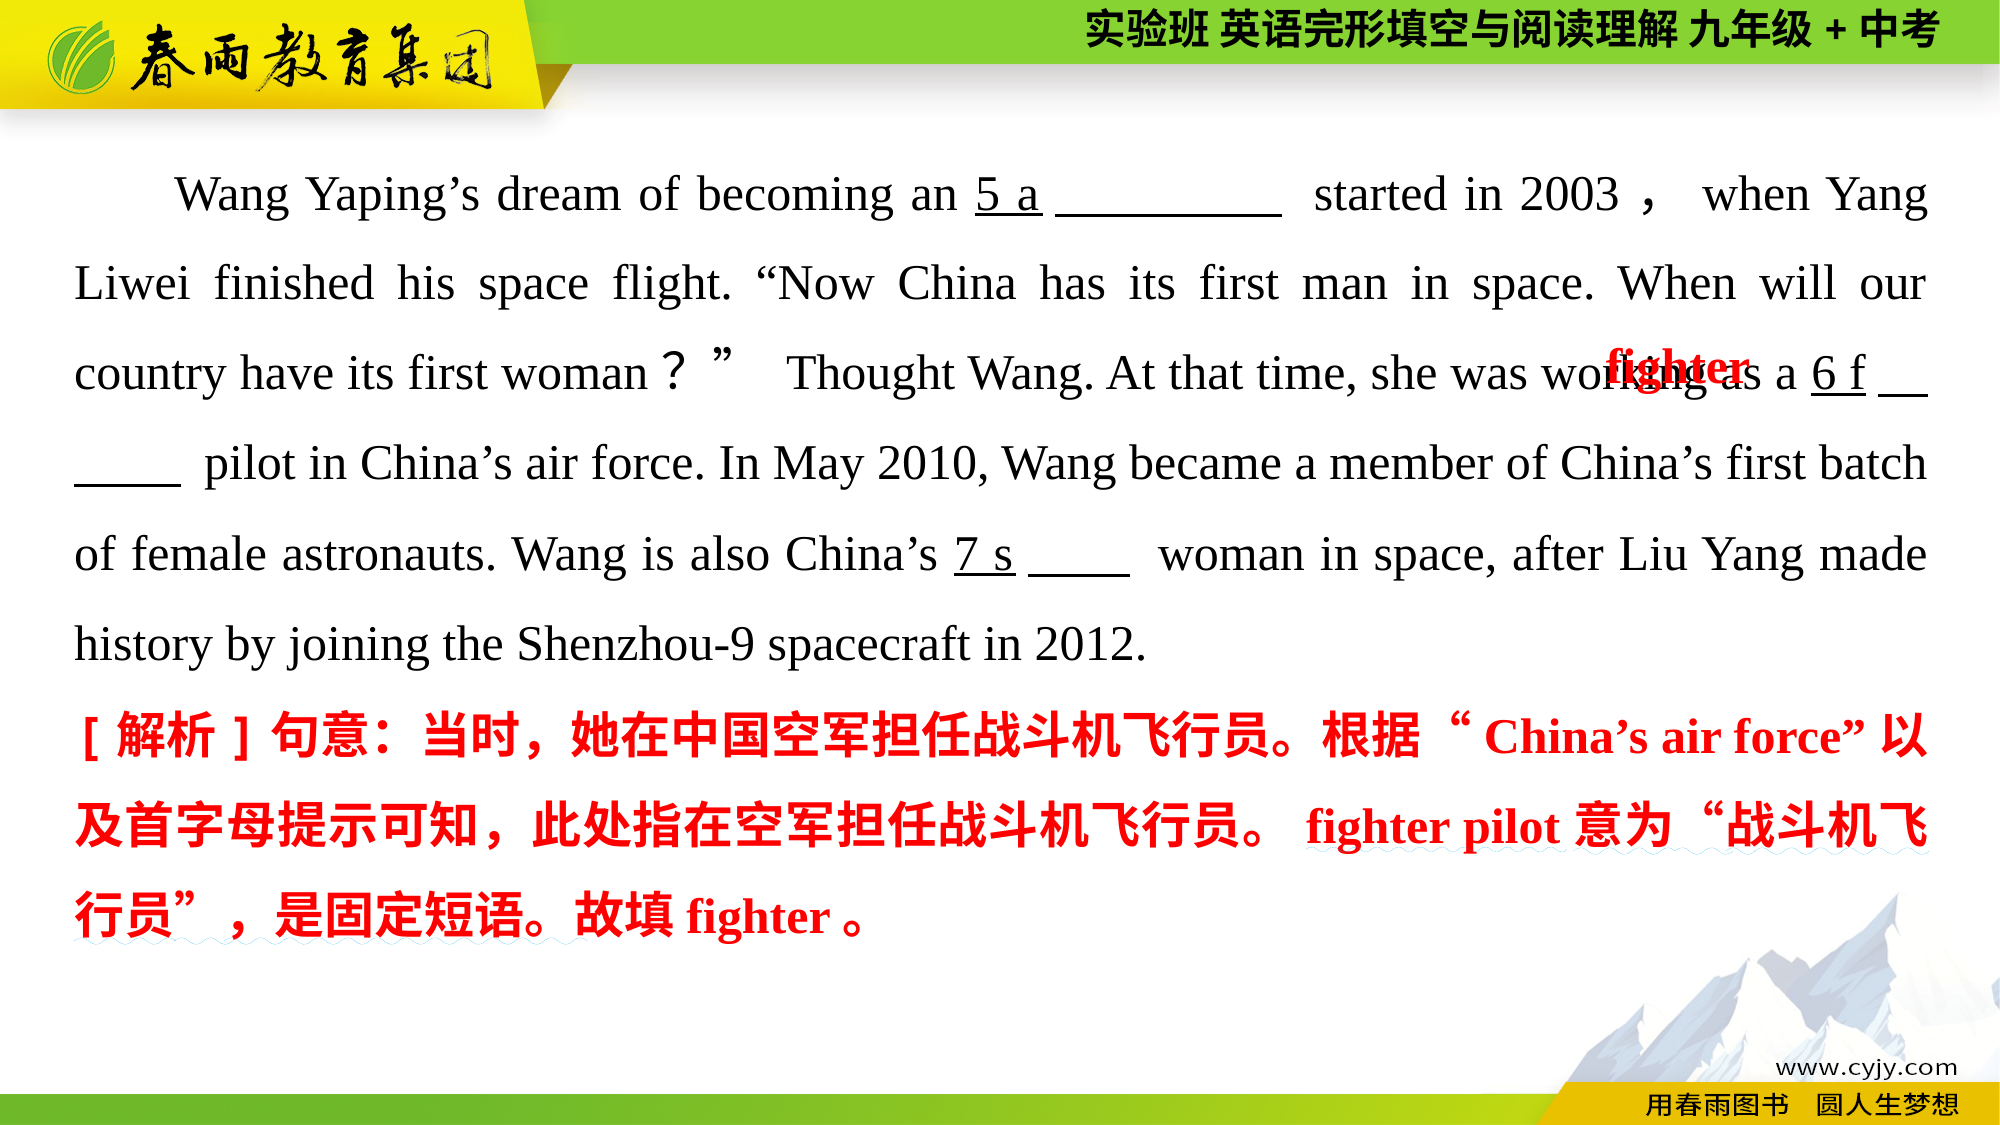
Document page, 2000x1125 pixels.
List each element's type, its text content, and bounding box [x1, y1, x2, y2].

picture [0, 0, 2000, 1125]
list Wang Yaping’s dream of becoming an 5 a started in 2003，when Yang Liwei finished his space flight. “Now China has its first man in space. When will our country have its first woman？” Thought Wang. At that time, she was working as a 6 f pilot in China’s air force. In May 2010, Wang became a member of China’s first batch of female astronauts. Wang is also China’s 7 s woman in space, after Liu Yang made history by joining the Shenzhou-9 spacecraft in 2012. [59, 122, 1944, 683]
text_box fighter [1591, 326, 1766, 401]
text_box [解析]句意：当时，她在中国空军担任战斗机飞行员。根据“China’s air force”以及首字母提示可知，此处指在空军担任战斗机飞行员。fighter pilot意为“战斗机飞行员”，是固定短语。故填fighter。 [59, 683, 1944, 952]
